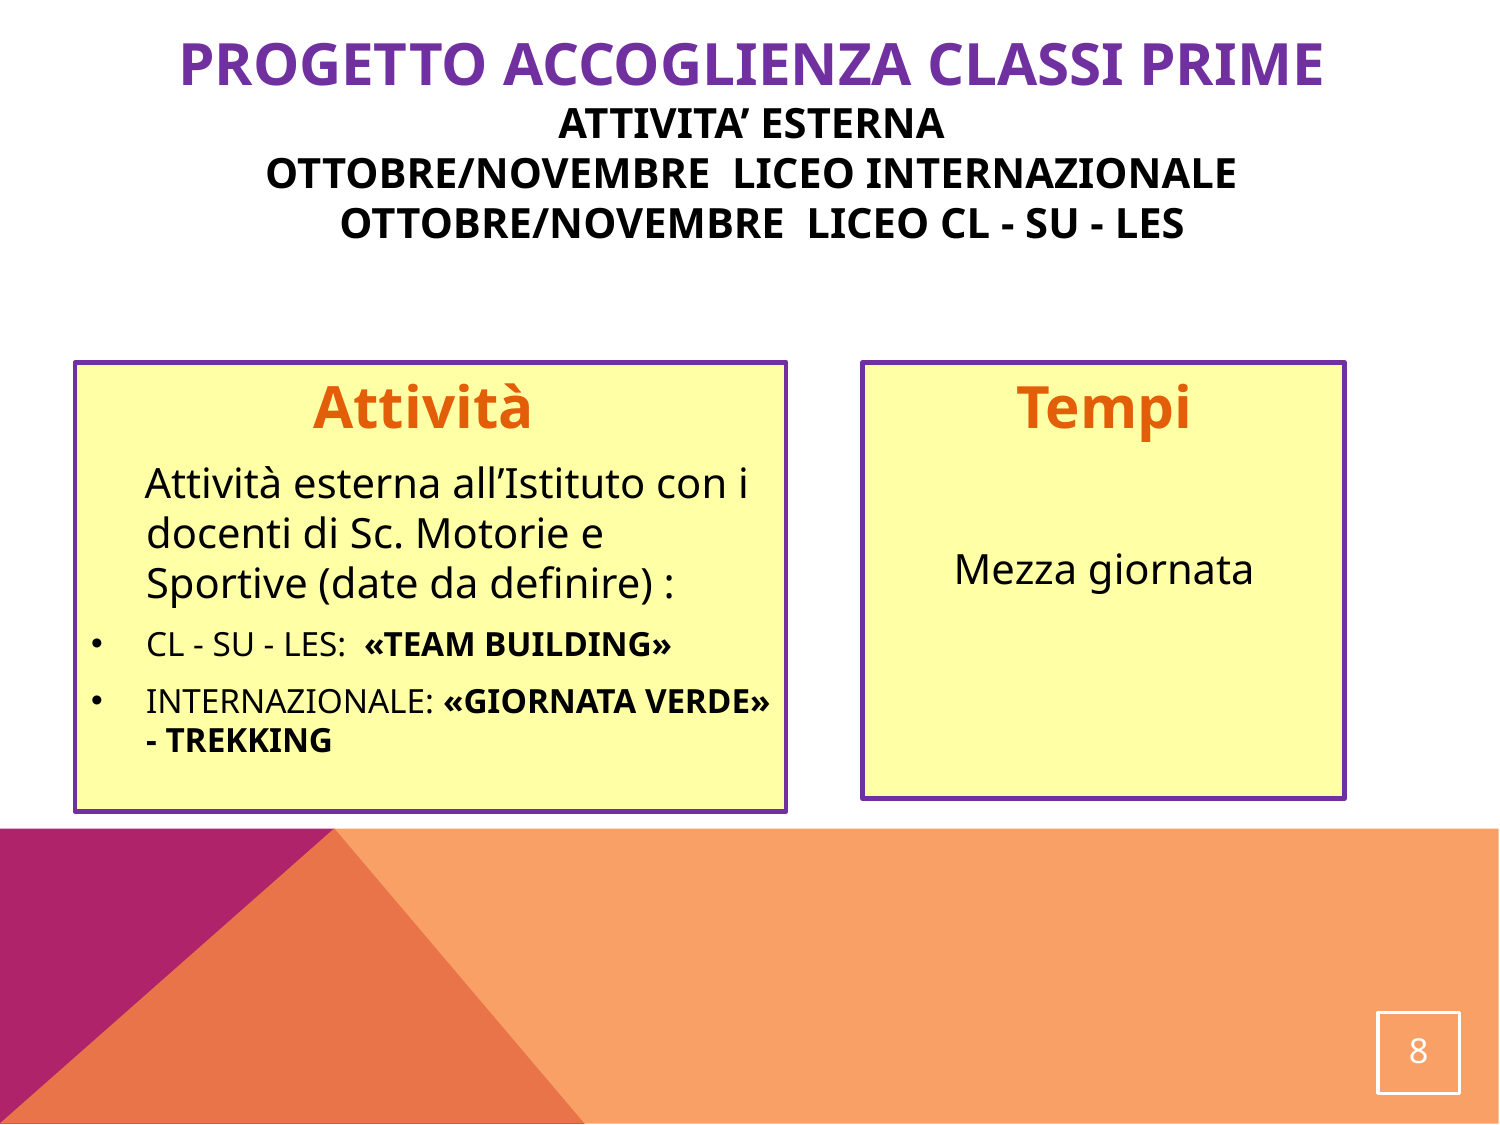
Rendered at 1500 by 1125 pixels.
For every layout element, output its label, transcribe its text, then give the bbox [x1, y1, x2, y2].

text_box 8 [1378, 1012, 1460, 1094]
text_box Progetto Accoglienza classi prime ATTIVITA’ ESTERNA ottobre/NOVEMBRE LICEO internazionale ottobre/NOVEMBRE LICEO cl - su - les [137, 37, 1366, 287]
text_box Attività Attività esterna all’Istituto con i docenti di Sc. Motorie e Sportive (date da definire) : CL - SU - LES: «TEAM BUILDING» INTERNAZIONALE: «GIORNATA VERDE» - TREKKING [74, 362, 787, 812]
text_box Tempi Mezza giornata [862, 362, 1345, 799]
